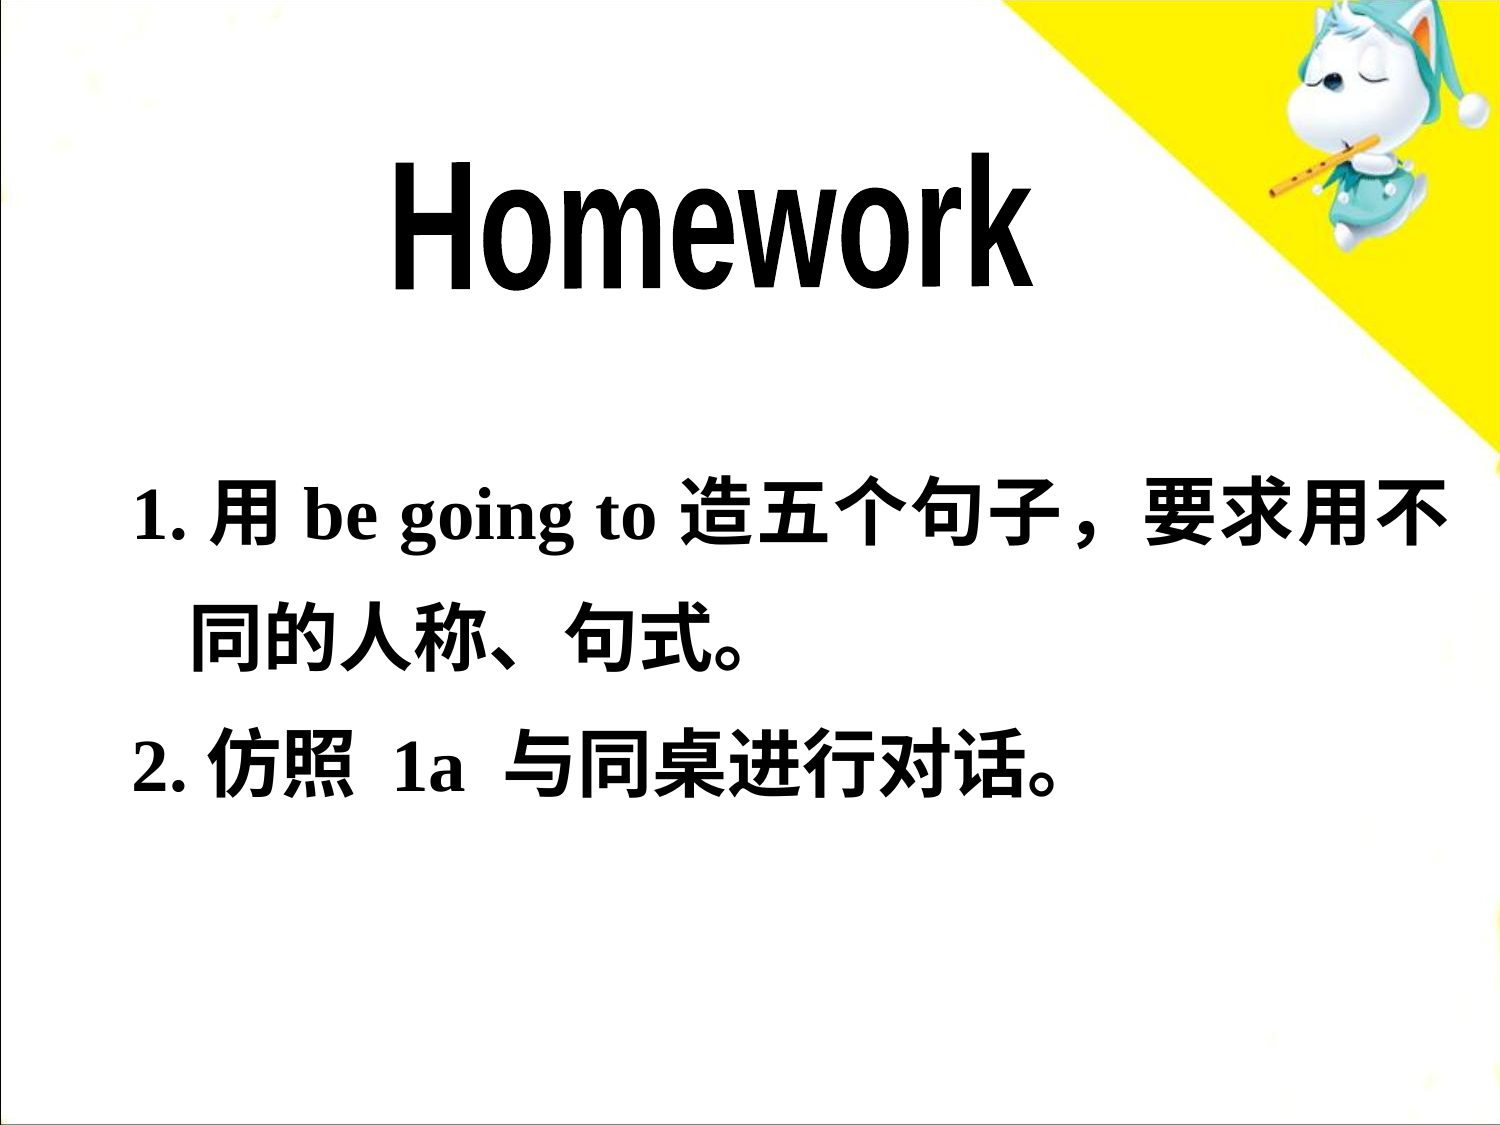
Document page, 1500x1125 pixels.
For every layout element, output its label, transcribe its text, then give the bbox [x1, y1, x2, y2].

picture [0, 0, 1500, 1125]
text_box 1.用be going to造五个句子，要求用不同的人称、句式。 2.仿照 1a 与同桌进行对话。 [117, 420, 1465, 814]
